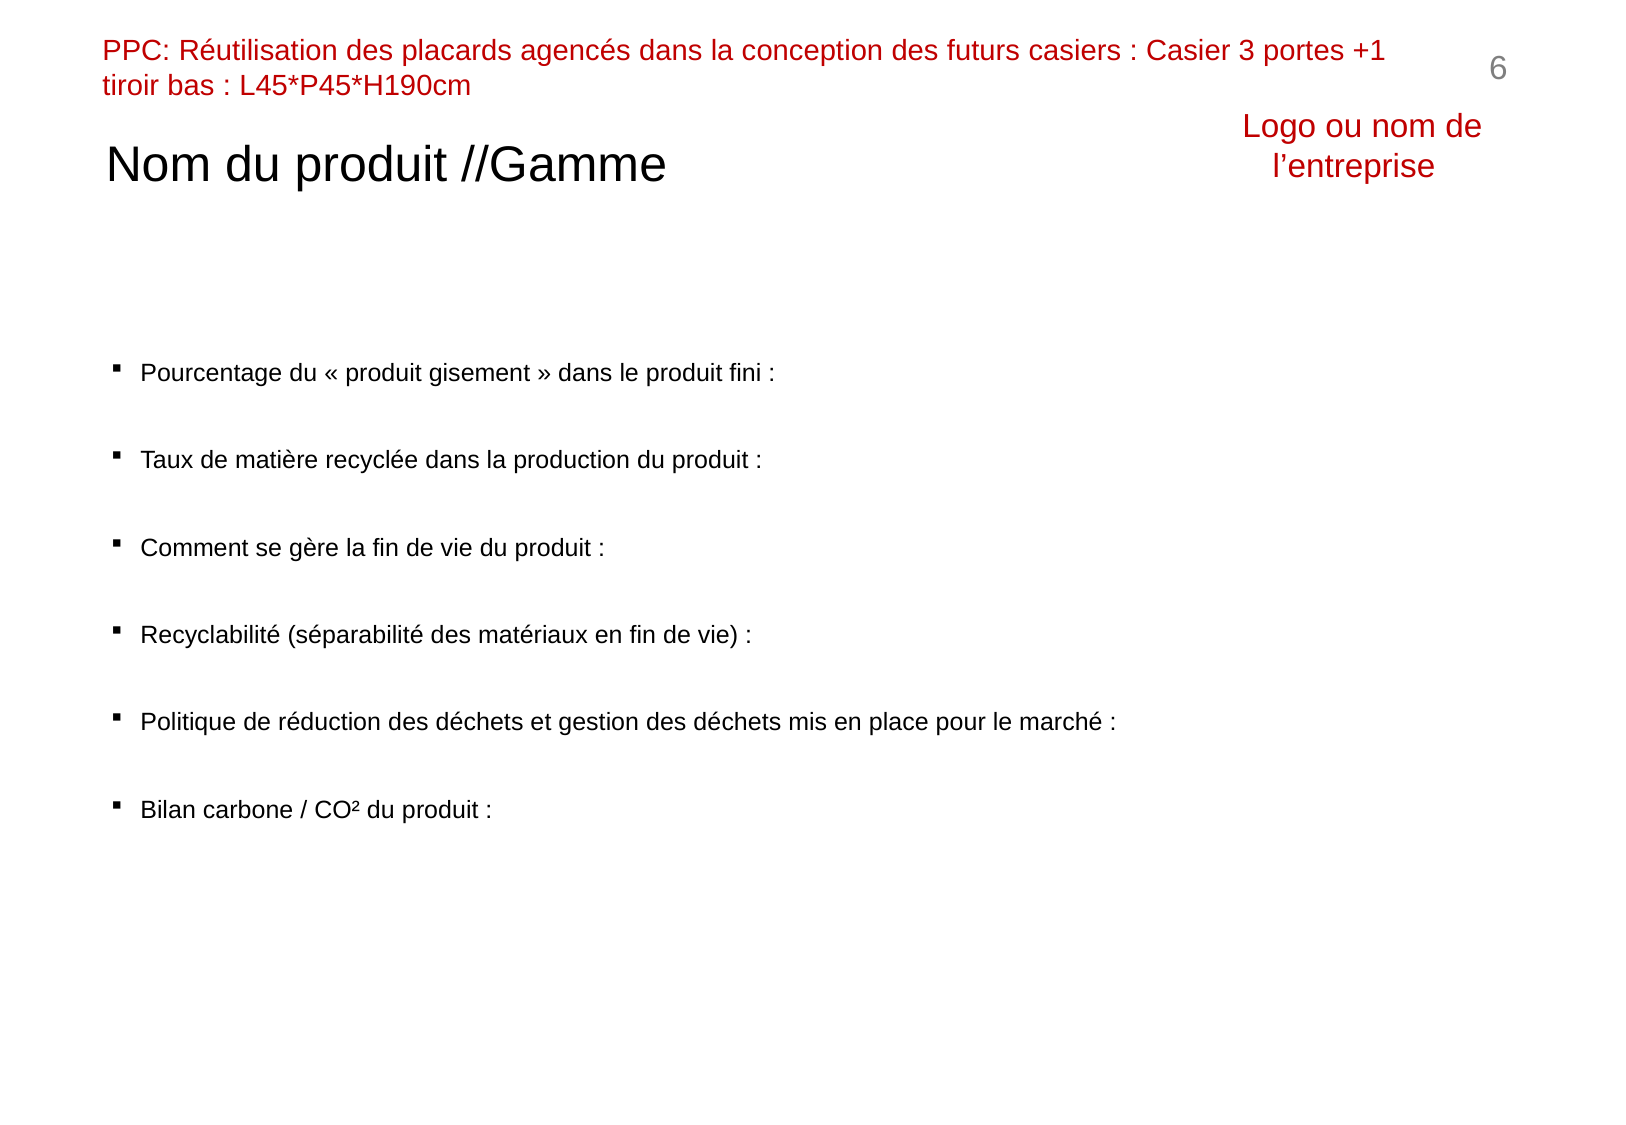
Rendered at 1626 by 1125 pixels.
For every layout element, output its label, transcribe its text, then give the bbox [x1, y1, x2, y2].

title PPC: Réutilisation des placards agencés dans la conception des futurs casiers : Casier 3 portes +1 tiroir bas : L45*P45*H190cm [102, 19, 1426, 109]
text_box Pourcentage du « produit gisement » dans le produit fini : Taux de matière recyclée dans la production du produit : Comment se gère la fin de vie du produit : Recyclabilité (séparabilité des matériaux en fin de vie) : Politique de réduction des déchets et gestion des déchets mis en place pour le marché : Bilan carbone / CO² du produit : [81, 304, 1333, 1067]
text_box Logo ou nom de l’entreprise [1141, 91, 1567, 197]
slide_number 6 [1426, 19, 1523, 91]
list Nom du produit //Gamme [91, 109, 1523, 215]
